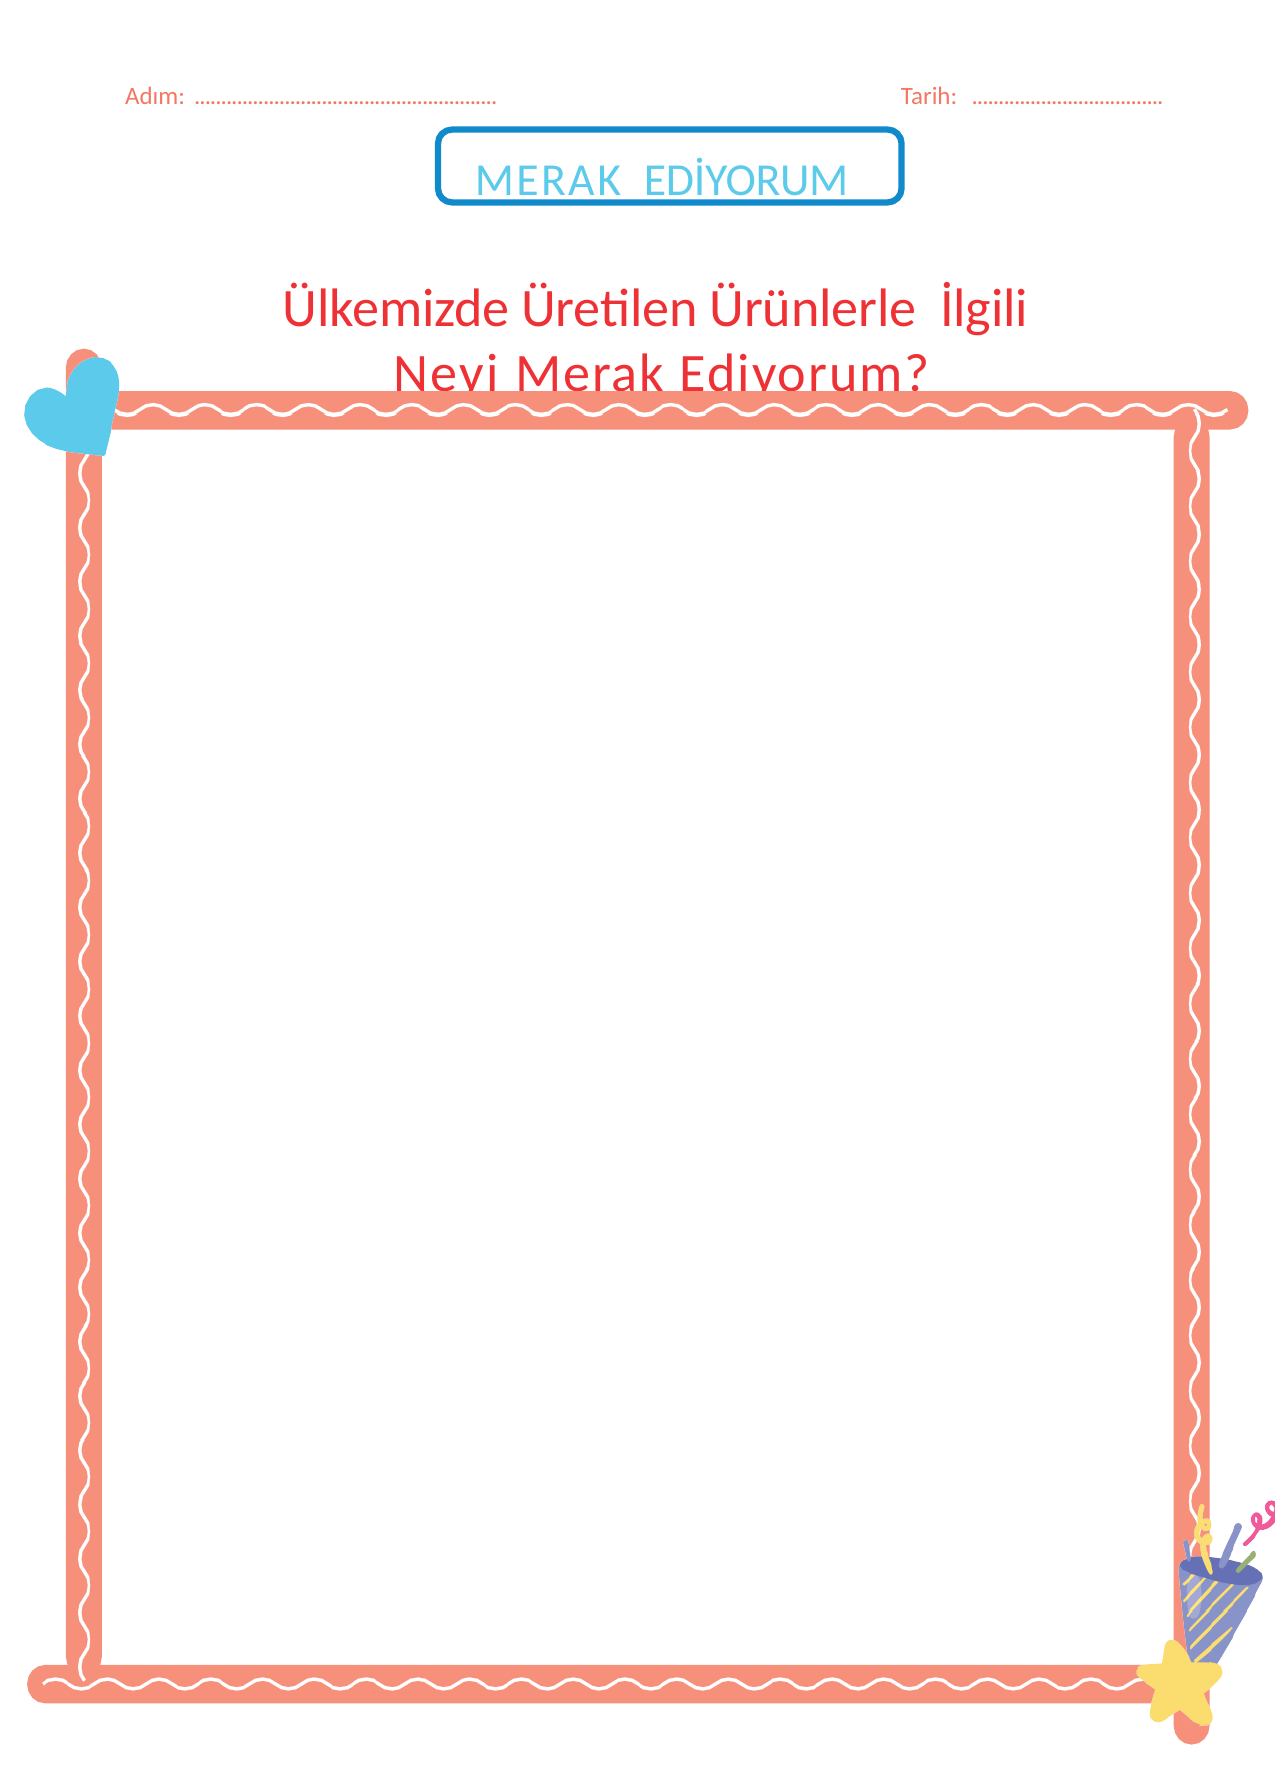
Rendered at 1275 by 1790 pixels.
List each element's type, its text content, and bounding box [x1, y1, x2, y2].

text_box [24, 348, 1275, 1745]
text_box MERAK EDİYORUM Ülkemizde Üretilen Ürünlerle İlgili Neyi Merak Ediyorum? [106, 147, 1219, 347]
text_box Tarih: .................................... [898, 77, 1171, 110]
text_box [438, 129, 902, 147]
text_box Adım: ......................................................... [122, 77, 505, 110]
